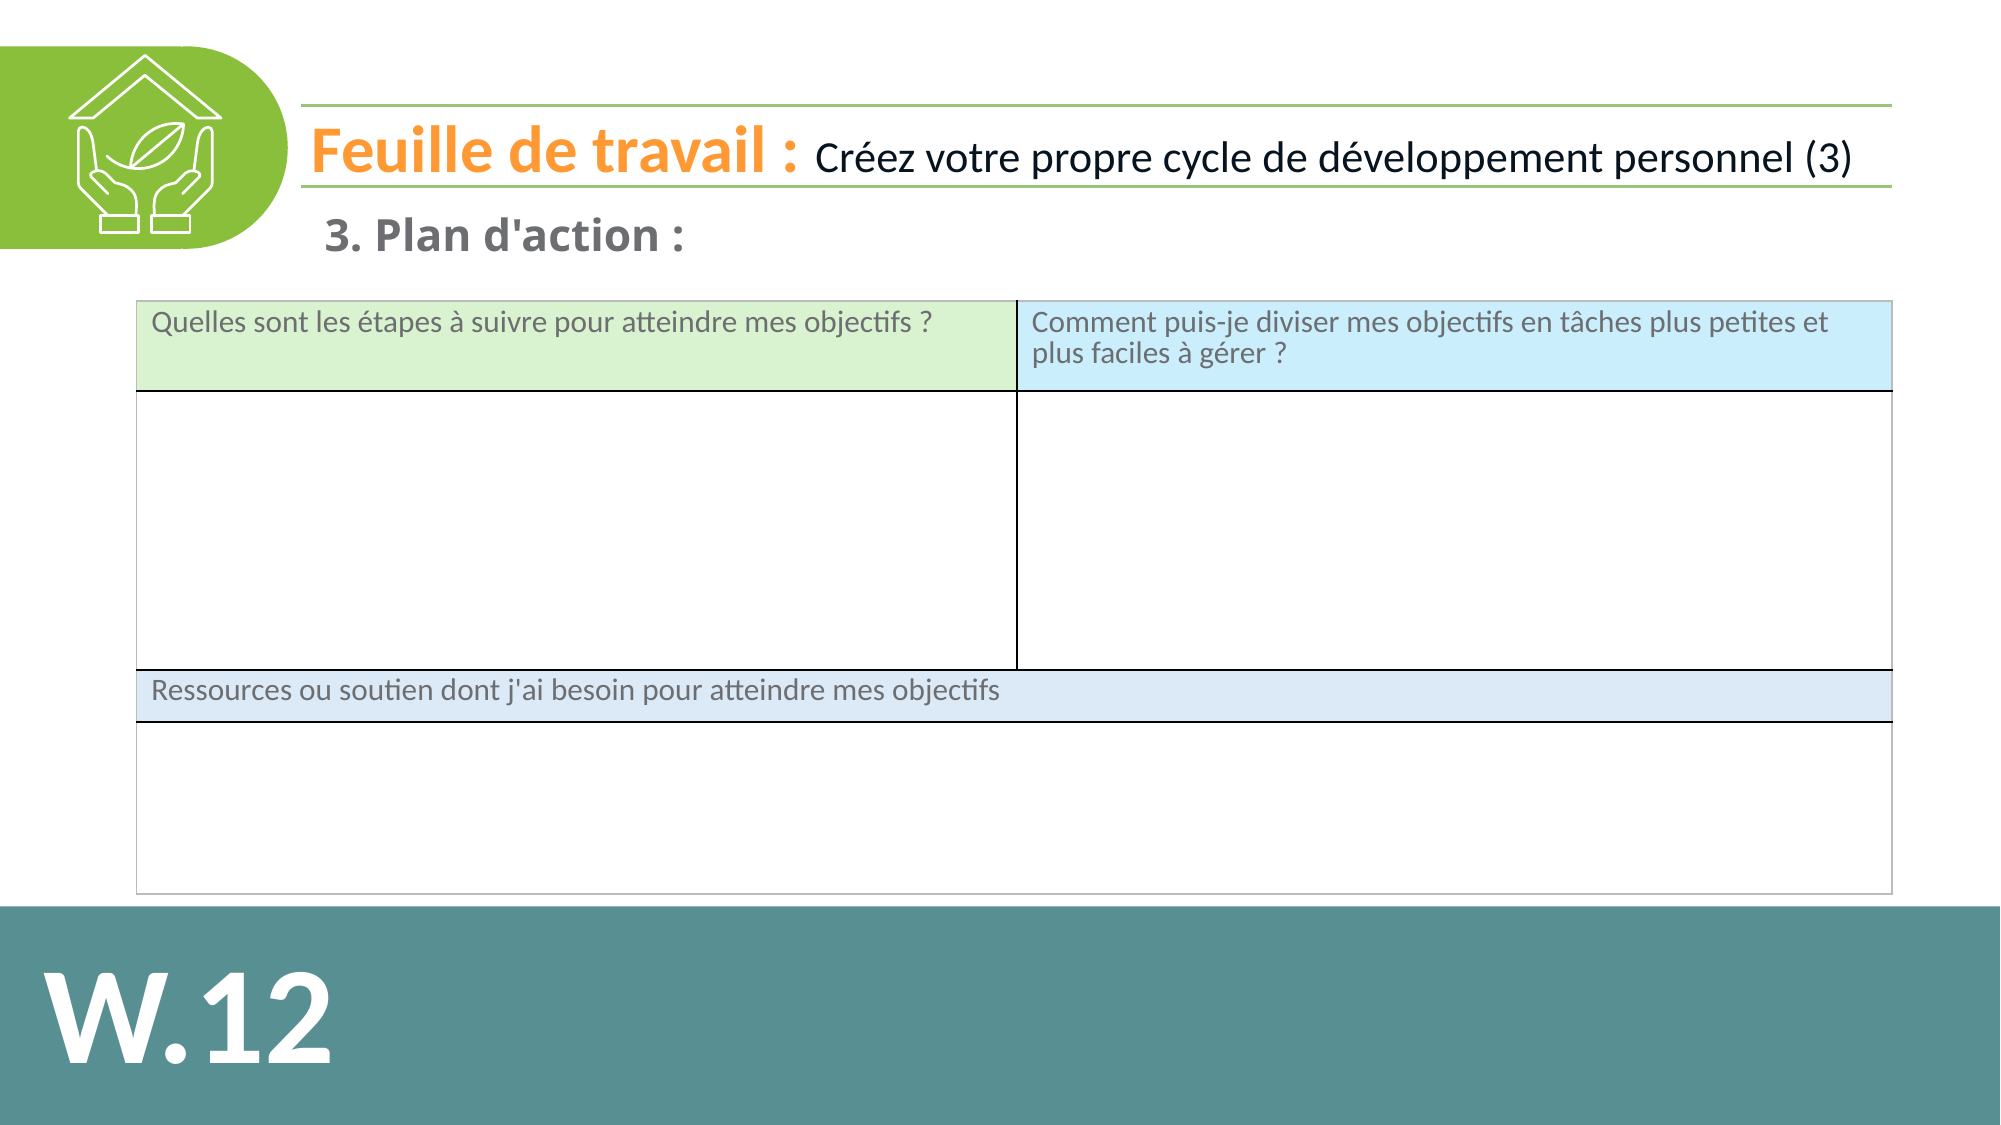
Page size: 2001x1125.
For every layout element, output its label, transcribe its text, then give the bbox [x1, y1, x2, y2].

text_box [0, 46, 288, 249]
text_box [68, 54, 222, 233]
table_header Comment puis-je diviser mes objectifs en tâches plus petites et plus faciles à gérer ? [1018, 302, 1891, 390]
text_box [0, 906, 2000, 1125]
table_cell [137, 392, 1016, 669]
table_cell Ressources ou soutien dont j'ai besoin pour atteindre mes objectifs [137, 671, 1891, 721]
text_box W.12 [23, 957, 418, 1125]
table_header Quelles sont les étapes à suivre pour atteindre mes objectifs ? [137, 302, 1016, 390]
list Feuille de travail : Créez votre propre cycle de développement personnel (3) [291, 73, 1904, 206]
table_cell [1018, 392, 1891, 669]
table_cell [137, 723, 1891, 893]
text_box 3. Plan d'action : [309, 199, 867, 300]
